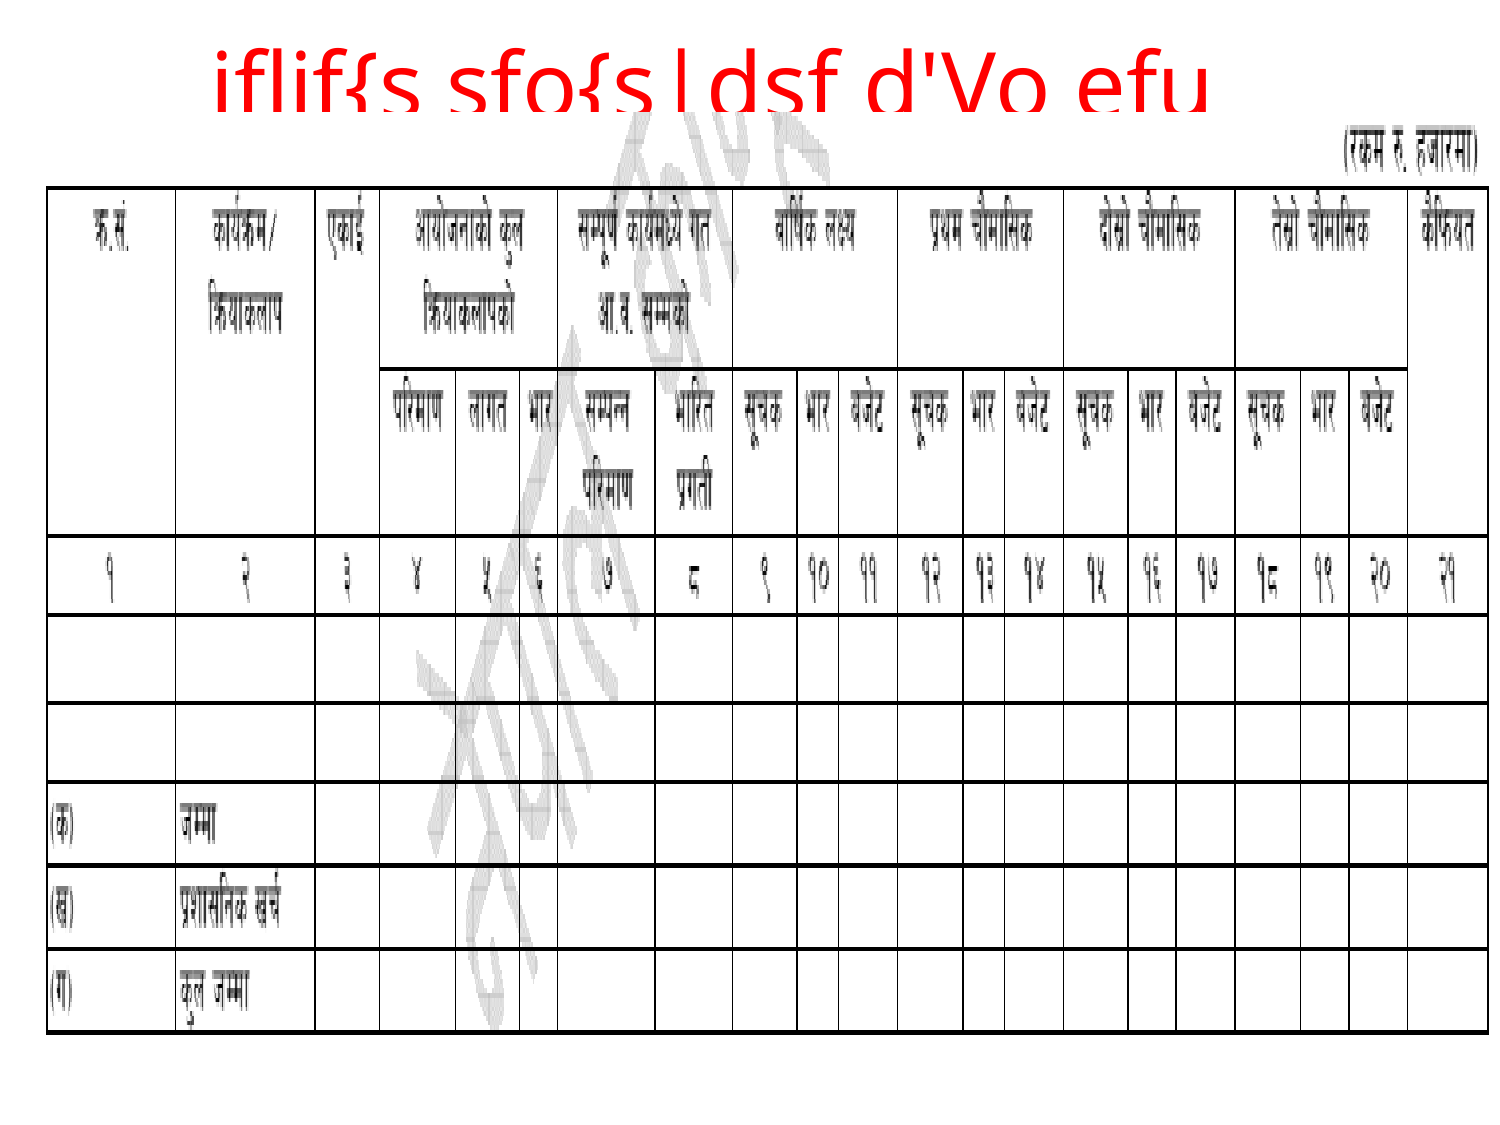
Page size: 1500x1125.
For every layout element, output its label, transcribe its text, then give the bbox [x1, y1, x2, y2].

picture [0, 112, 1500, 1063]
title jflif{s sfo{s|dsf d'Vo efu [75, 12, 1350, 110]
